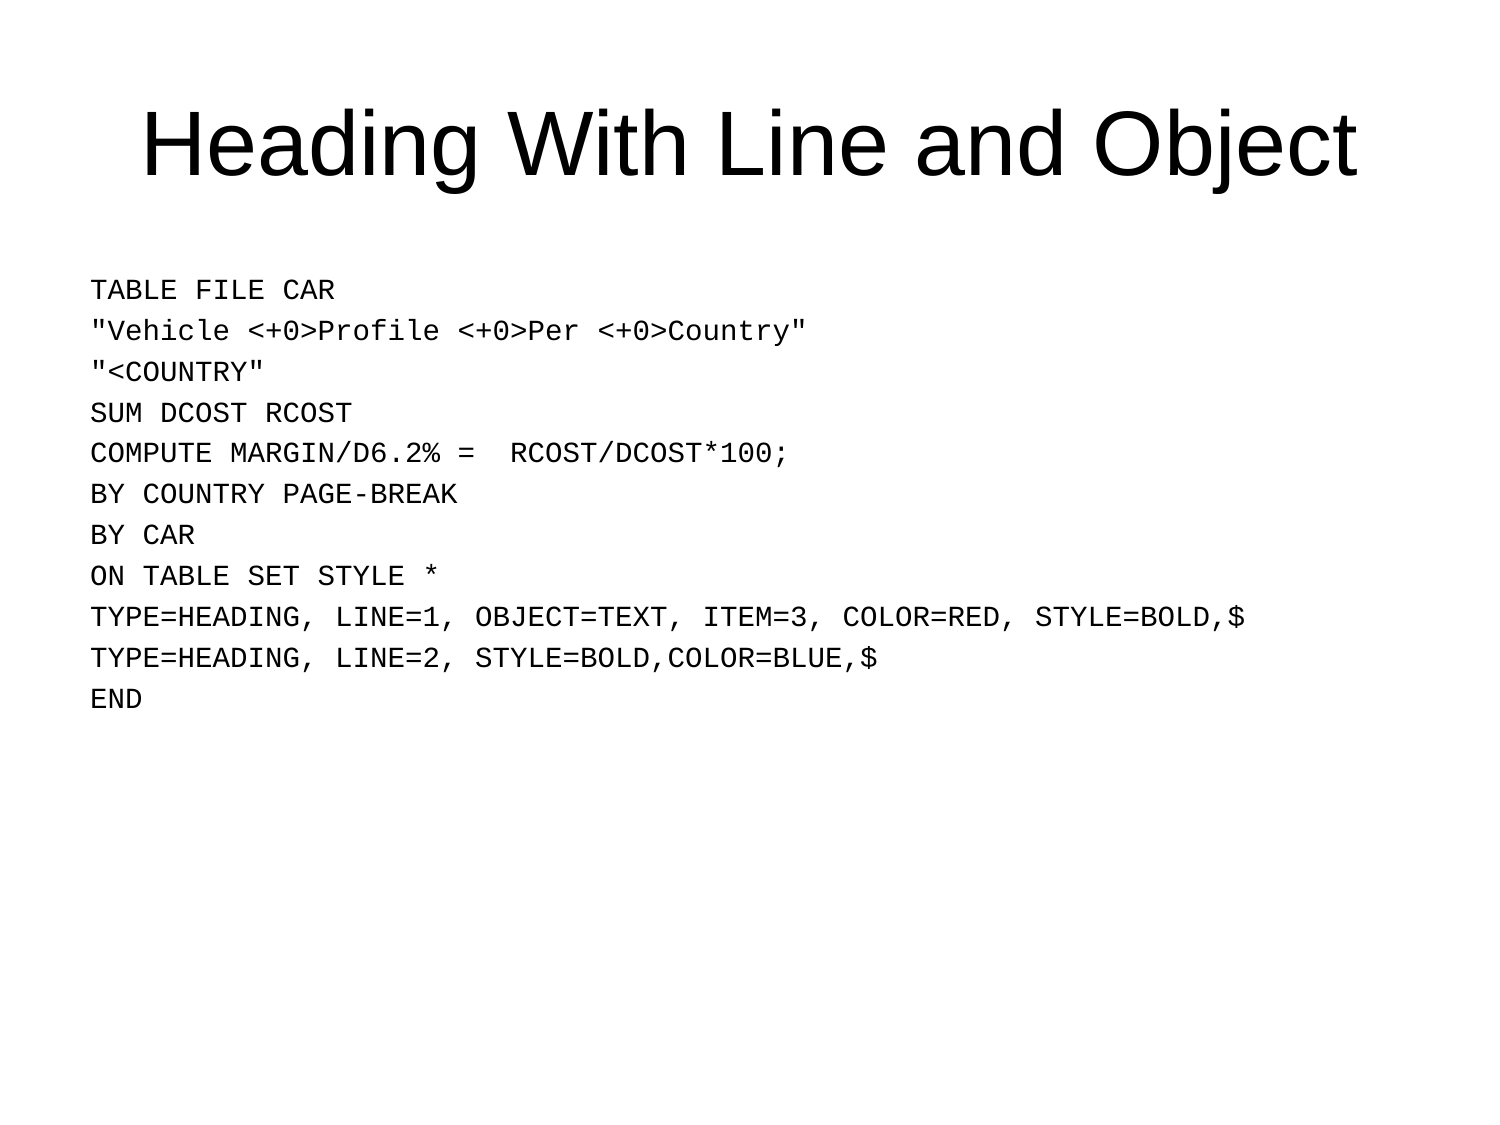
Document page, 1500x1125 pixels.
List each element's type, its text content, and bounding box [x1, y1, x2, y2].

list TABLE FILE CAR "Vehicle <+0>Profile <+0>Per <+0>Country" "<COUNTRY" SUM DCOST RCOST COMPUTE MARGIN/D6.2% = RCOST/DCOST*100; BY COUNTRY PAGE-BREAK BY CAR ON TABLE SET STYLE * TYPE=HEADING, LINE=1, OBJECT=TEXT, ITEM=3, COLOR=RED, STYLE=BOLD,$ TYPE=HEADING, LINE=2, STYLE=BOLD,COLOR=BLUE,$ END [75, 262, 1425, 1005]
title Heading With Line and Object [75, 45, 1425, 233]
